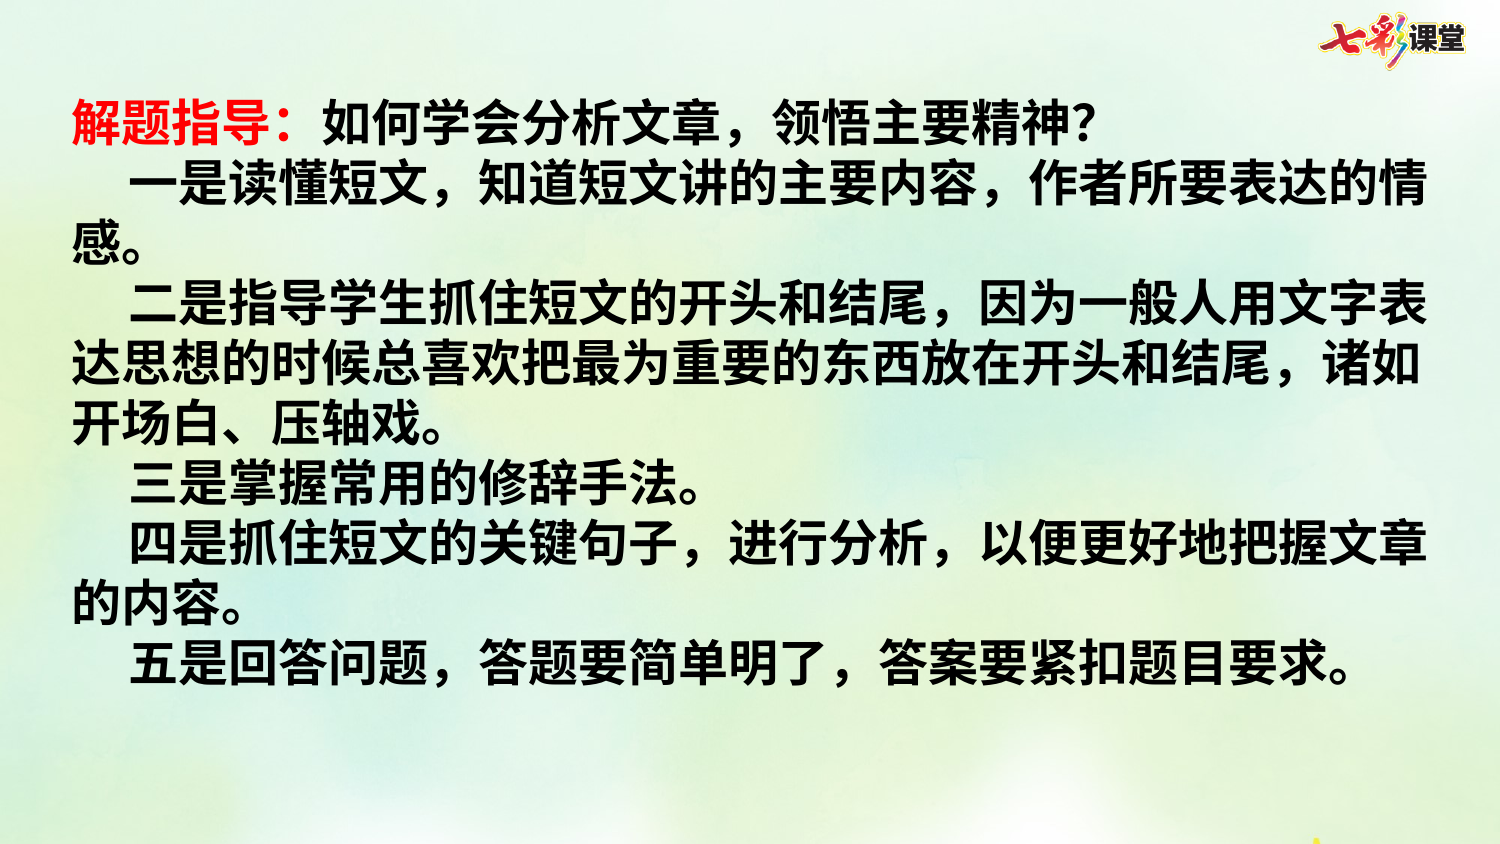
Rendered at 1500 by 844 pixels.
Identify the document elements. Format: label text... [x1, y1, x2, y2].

text_box 解题指导：如何学会分析文章，领悟主要精神？ 一是读懂短文，知道短文讲的主要内容，作者所要表达的情感。 二是指导学生抓住短文的开头和结尾，因为一般人用文字表达思想的时候总喜欢把最为重要的东西放在开头和结尾，诸如开场白、压轴戏。 三是掌握常用的修辞手法。 四是抓住短文的关键句子，进行分析，以便更好地把握文章的内容。 五是回答问题，答题要简单明了，答案要紧扣题目要求。 [56, 84, 1447, 700]
picture [0, 0, 1500, 844]
